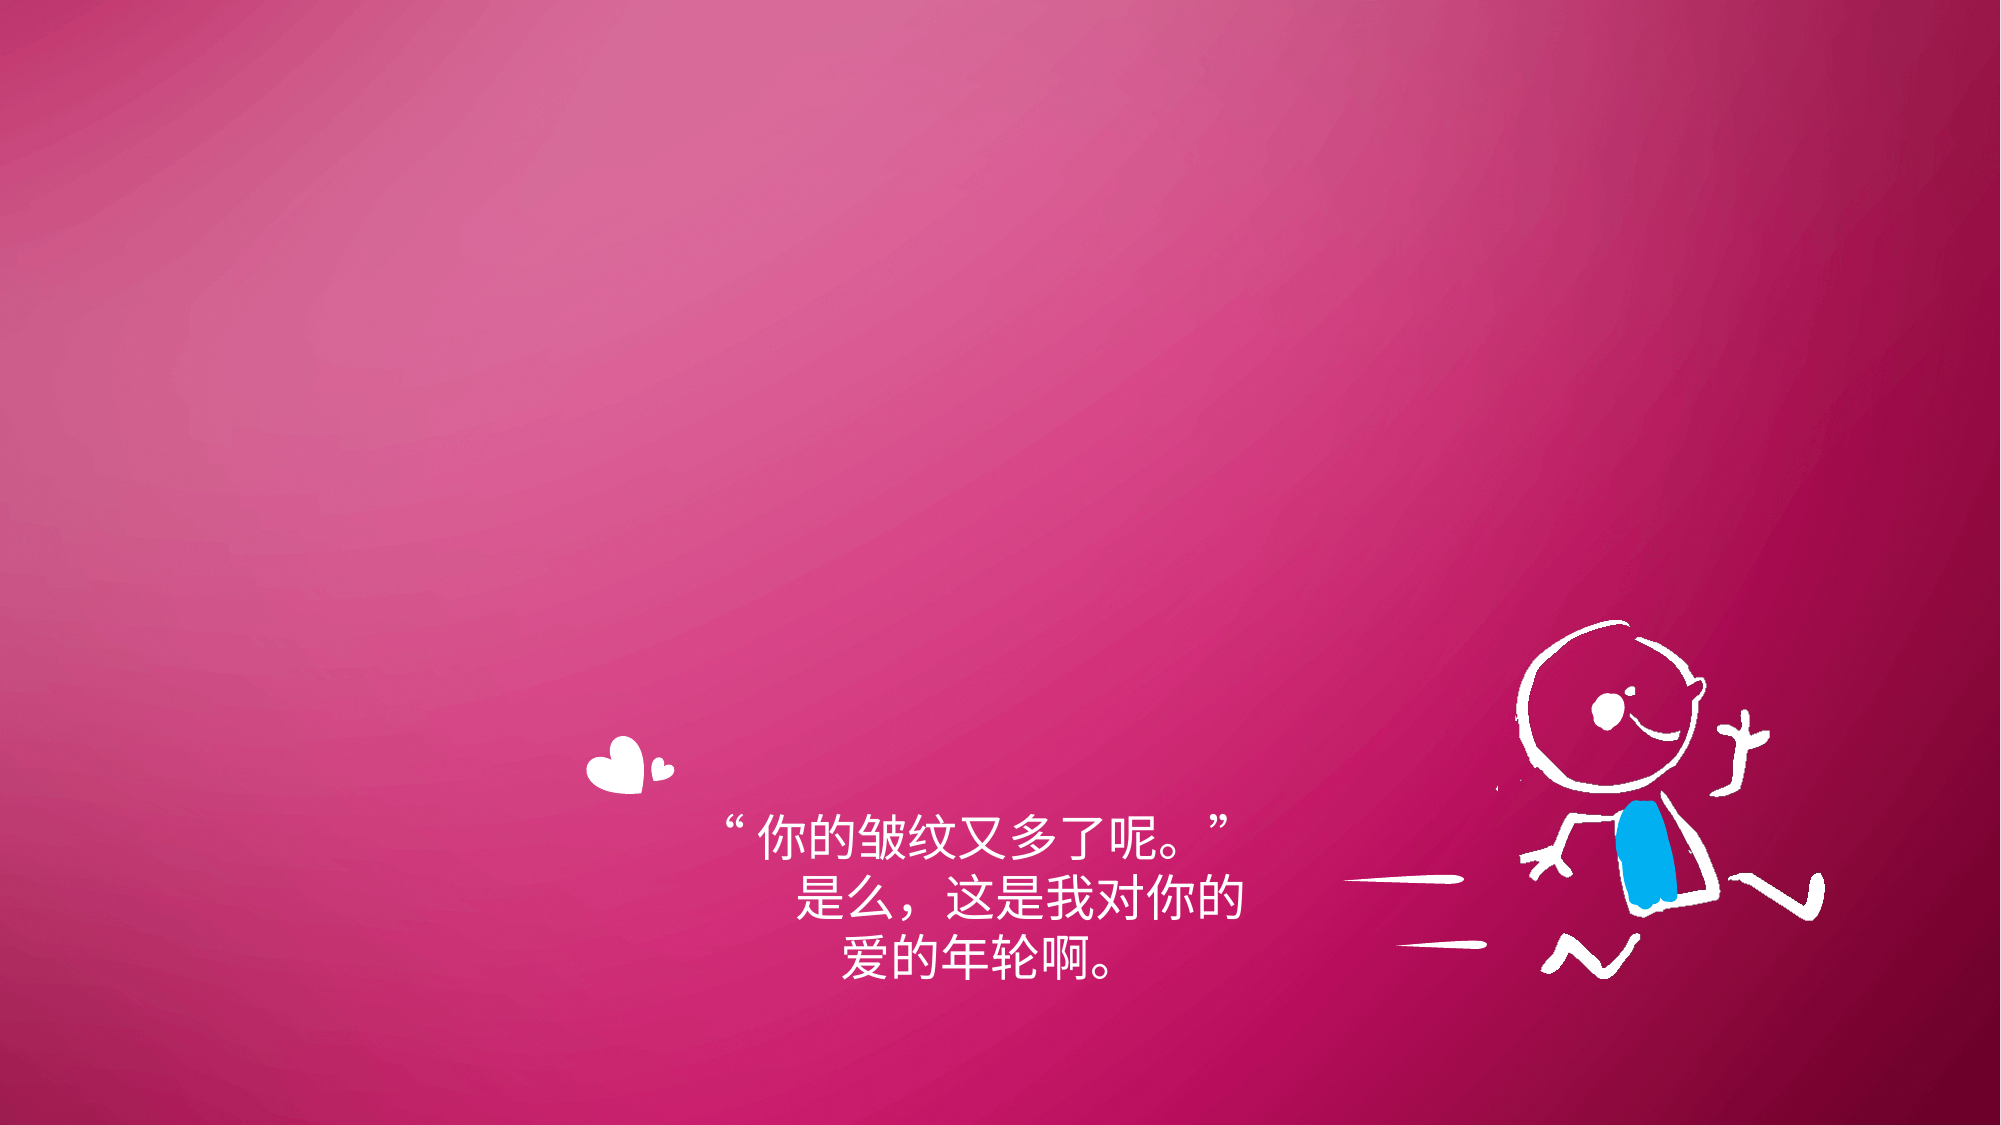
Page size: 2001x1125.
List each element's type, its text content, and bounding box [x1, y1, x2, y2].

text_box “你的皱纹又多了呢。” 是么，这是我对你的 爱的年轮啊。 [681, 799, 1682, 994]
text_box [1342, 619, 1825, 979]
picture [0, 0, 2001, 1125]
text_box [599, 736, 660, 814]
